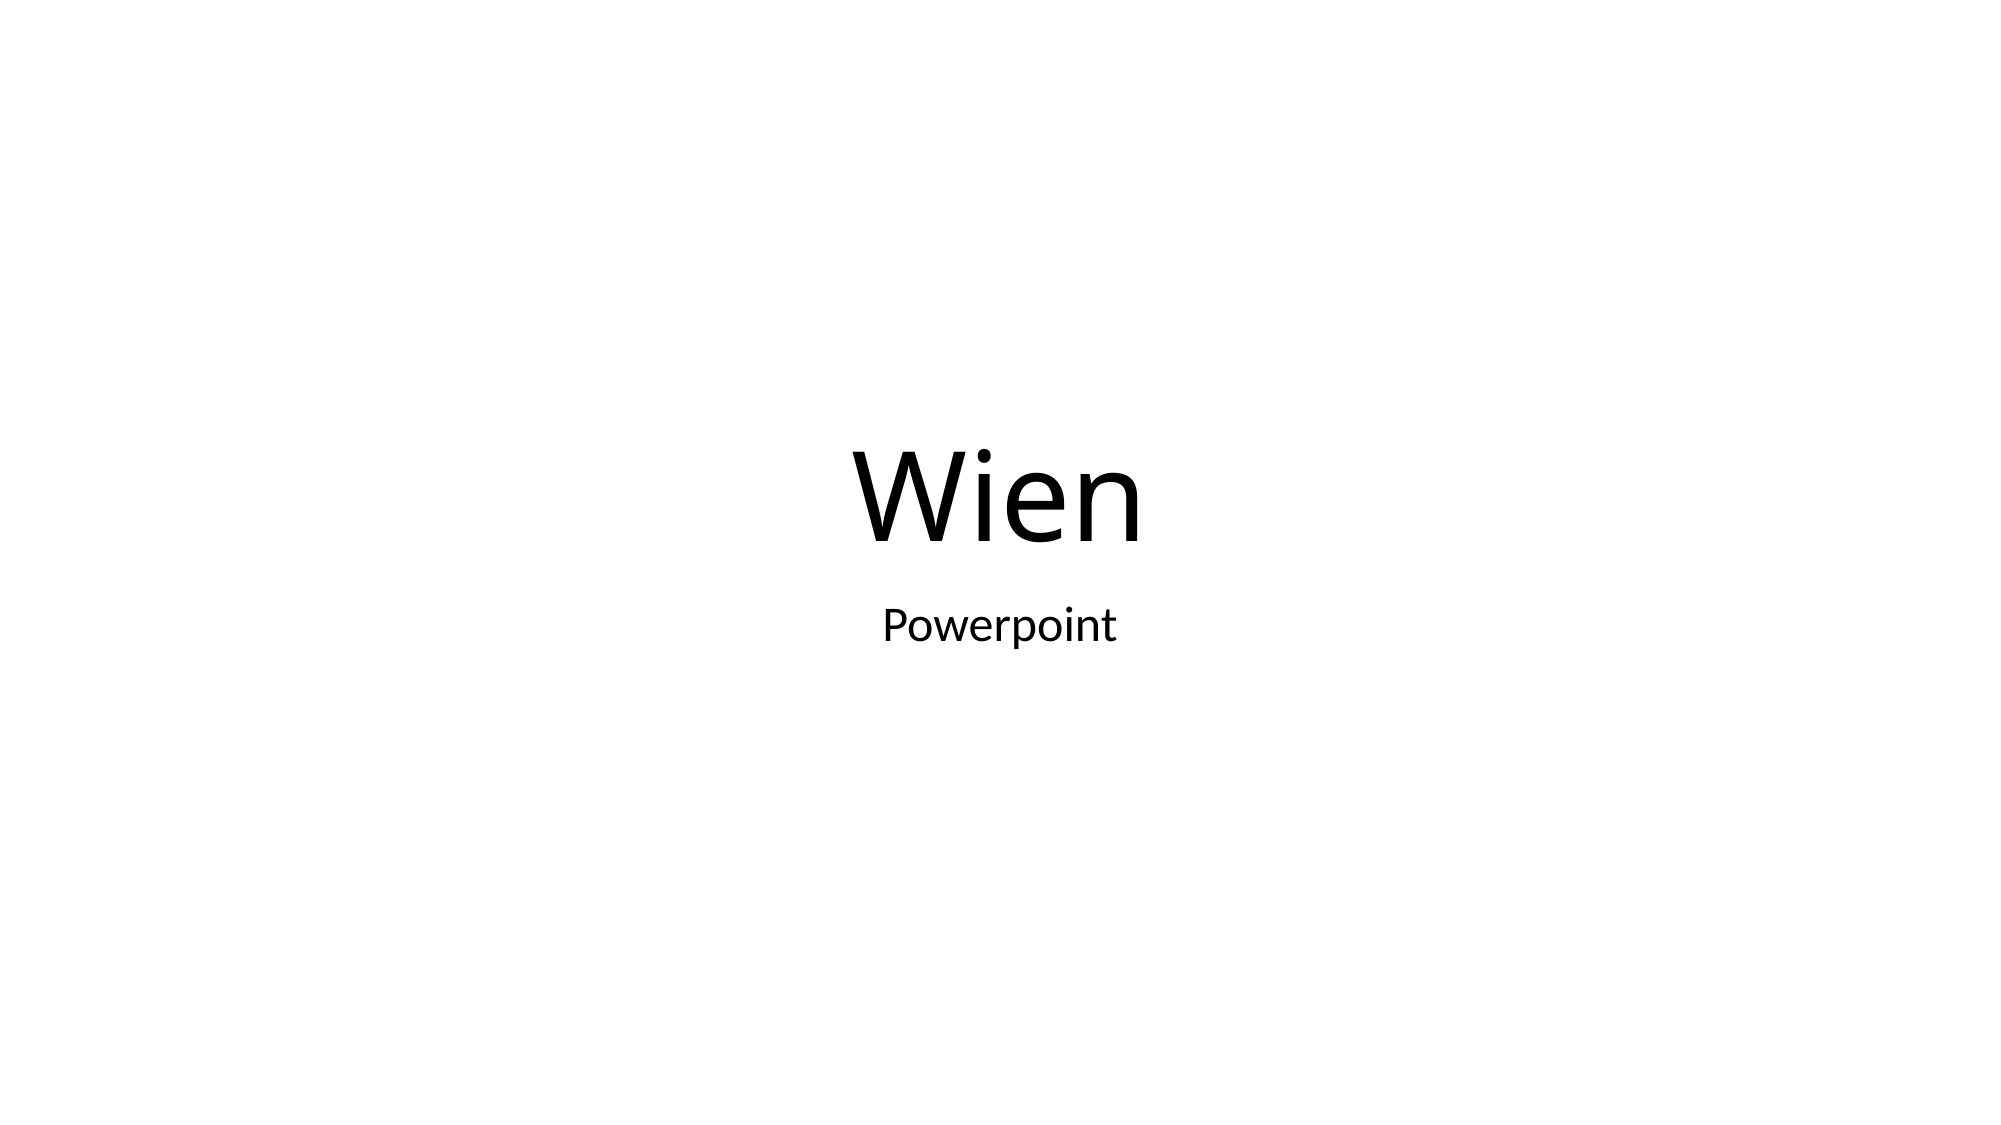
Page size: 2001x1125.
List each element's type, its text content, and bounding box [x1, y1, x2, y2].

title Wien [249, 184, 1750, 576]
subtitle Powerpoint [249, 590, 1750, 863]
